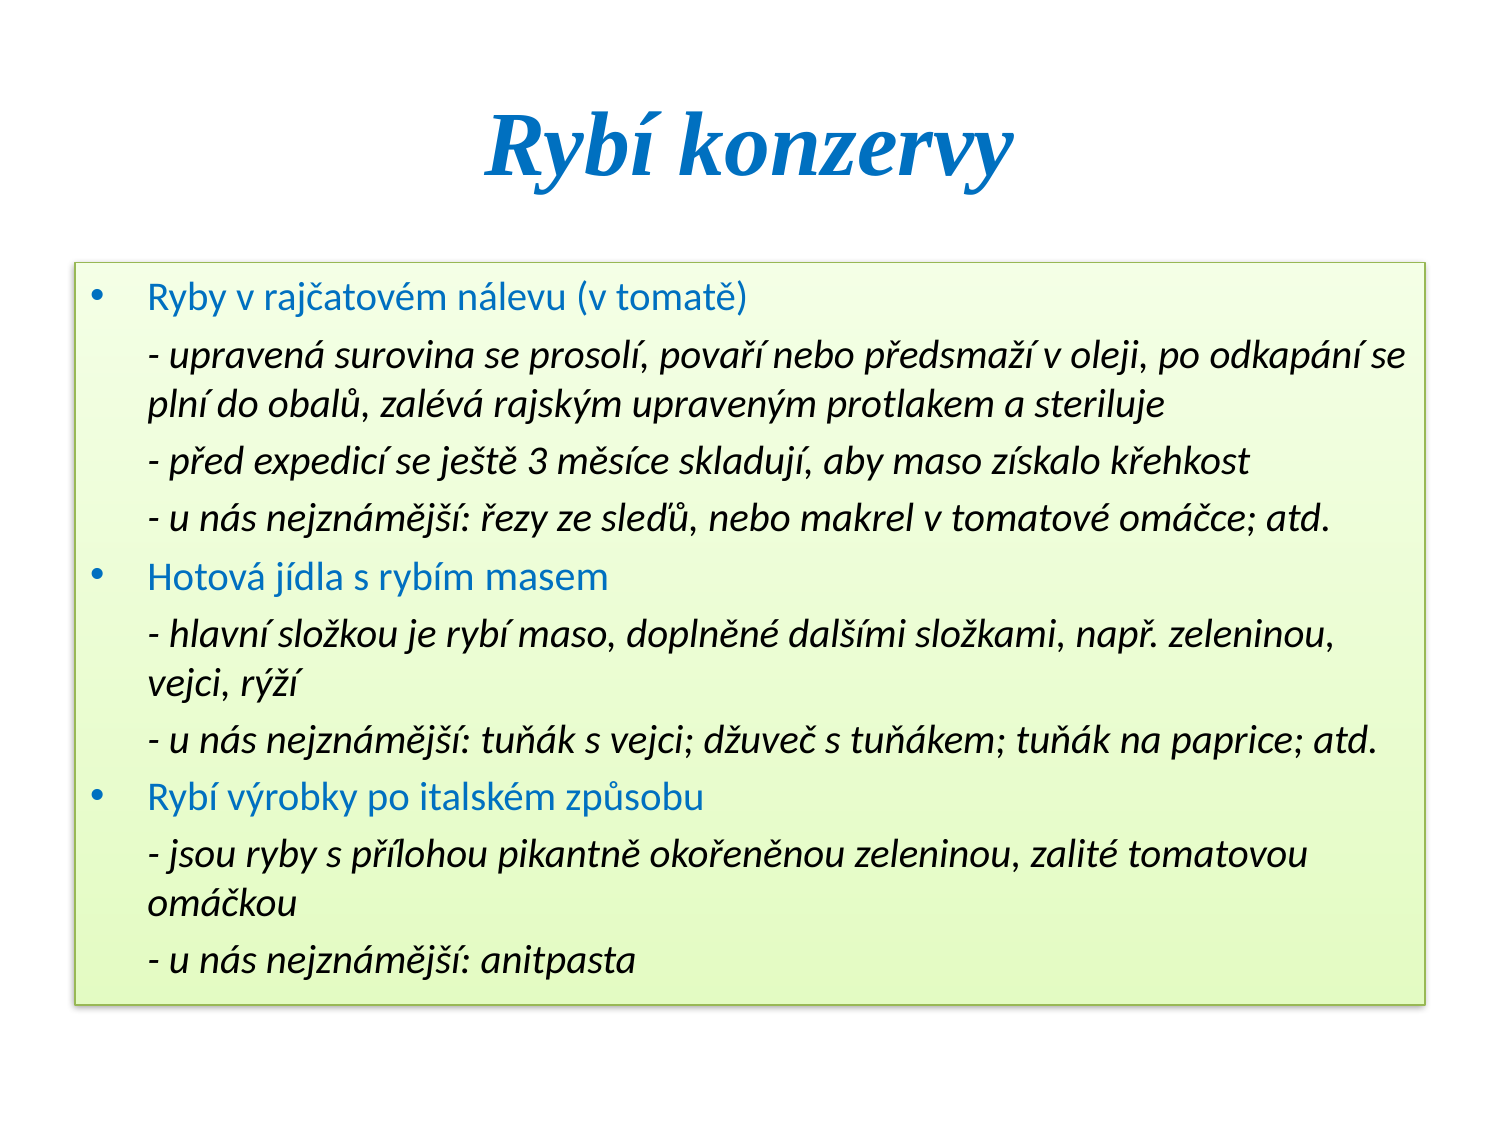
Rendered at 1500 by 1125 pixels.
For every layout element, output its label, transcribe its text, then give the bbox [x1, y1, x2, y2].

title Rybí konzervy [75, 45, 1425, 233]
list Ryby v rajčatovém nálevu (v tomatě) - upravená surovina se prosolí, povaří nebo předsmaží v oleji, po odkapání se plní do obalů, zalévá rajským upraveným protlakem a steriluje - před expedicí se ještě 3 měsíce skladují, aby maso získalo křehkost - u nás nejznámější: řezy ze sleďů, nebo makrel v tomatové omáčce; atd. Hotová jídla s rybím masem - hlavní složkou je rybí maso, doplněné dalšími složkami, např. zeleninou, vejci, rýží - u nás nejznámější: tuňák s vejci; džuveč s tuňákem; tuňák na paprice; atd. Rybí výrobky po italském způsobu - jsou ryby s přílohou pikantně okořeněnou zeleninou, zalité tomatovou omáčkou - u nás nejznámější: anitpasta [74, 262, 1426, 1006]
